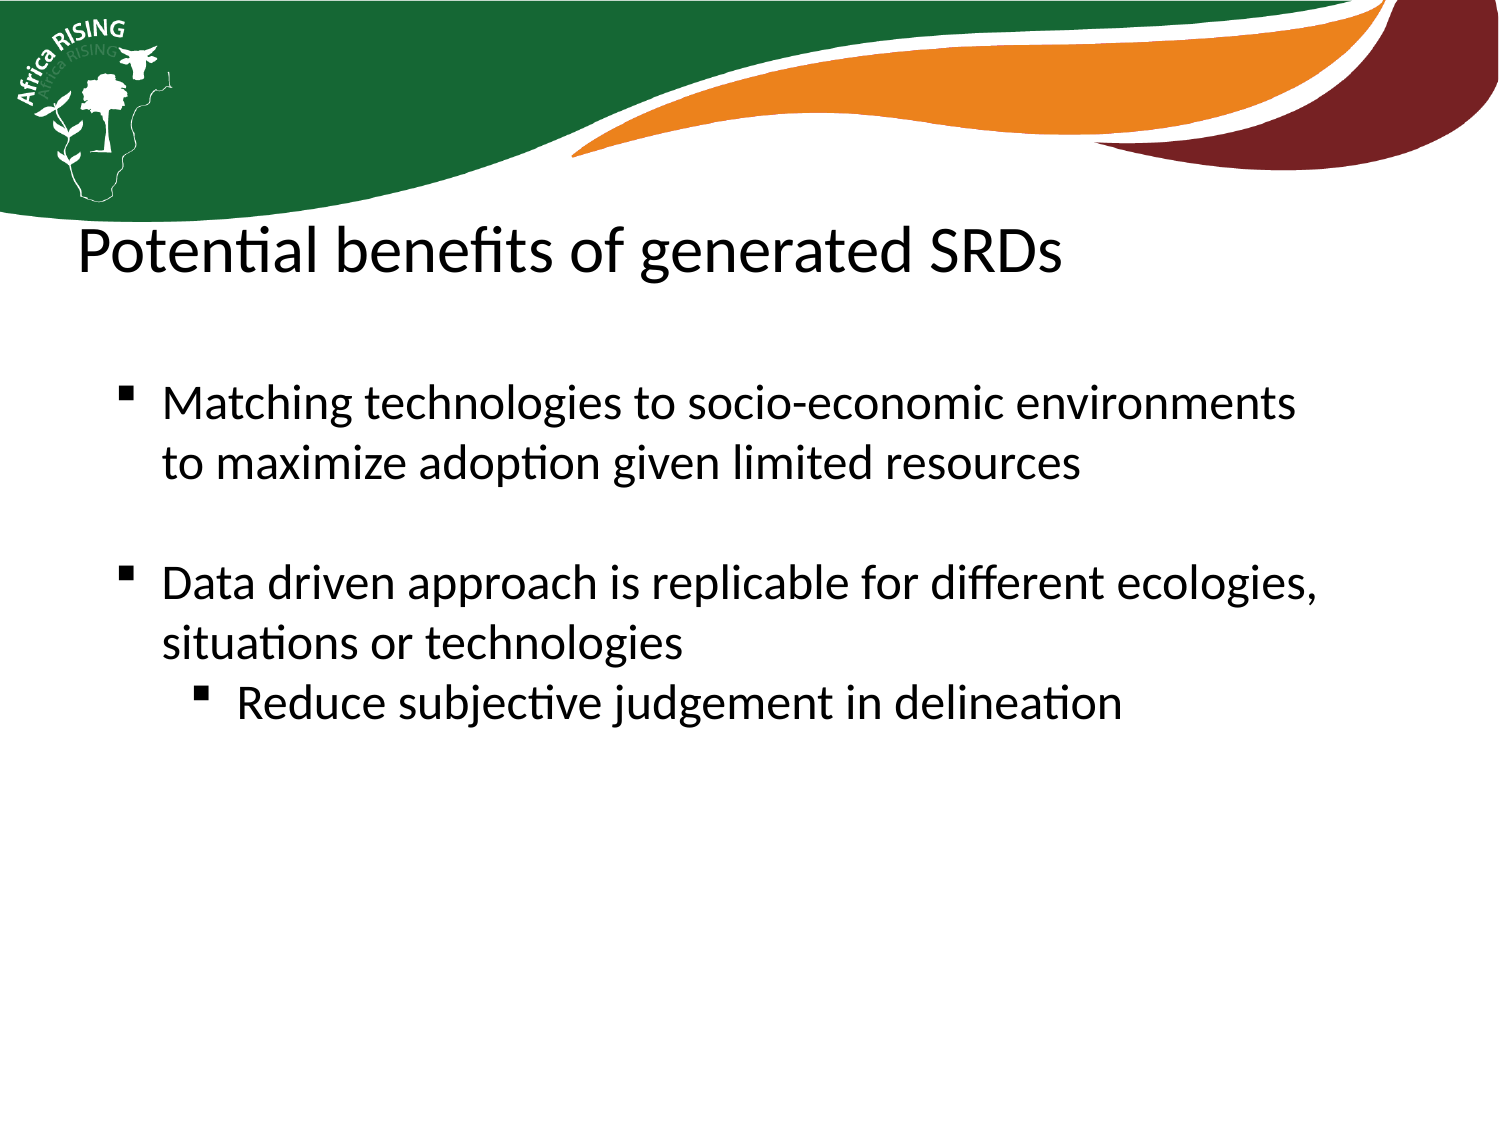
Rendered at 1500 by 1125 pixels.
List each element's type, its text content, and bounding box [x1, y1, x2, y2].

text_box Matching technologies to socio-economic environments to maximize adoption given limited resources Data driven approach is replicable for different ecologies, situations or technologies Reduce subjective judgement in delineation [99, 362, 1338, 783]
title Potential benefits of generated SRDs [62, 200, 1413, 313]
picture [0, 0, 1499, 222]
